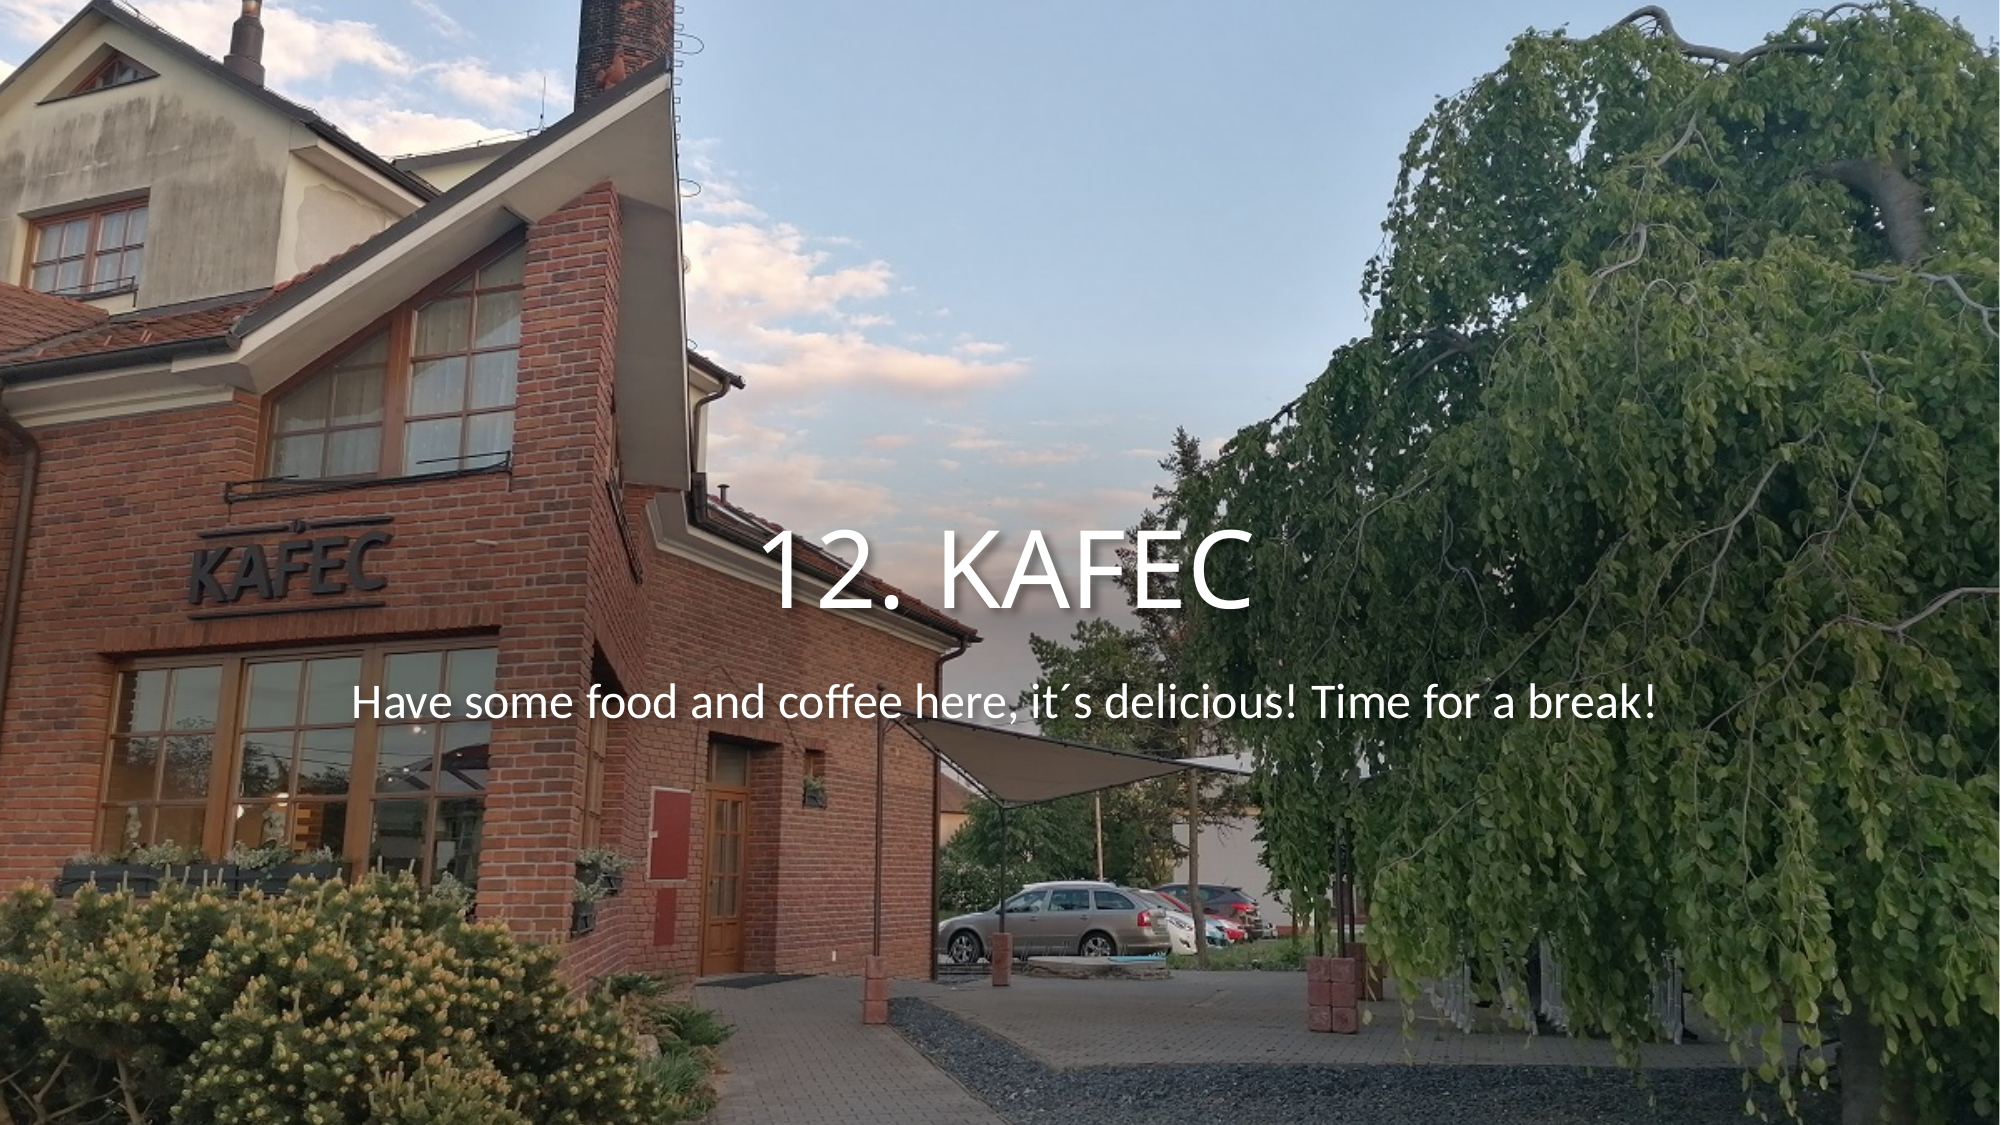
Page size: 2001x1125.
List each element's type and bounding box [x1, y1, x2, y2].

list [0, 0, 2000, 1125]
